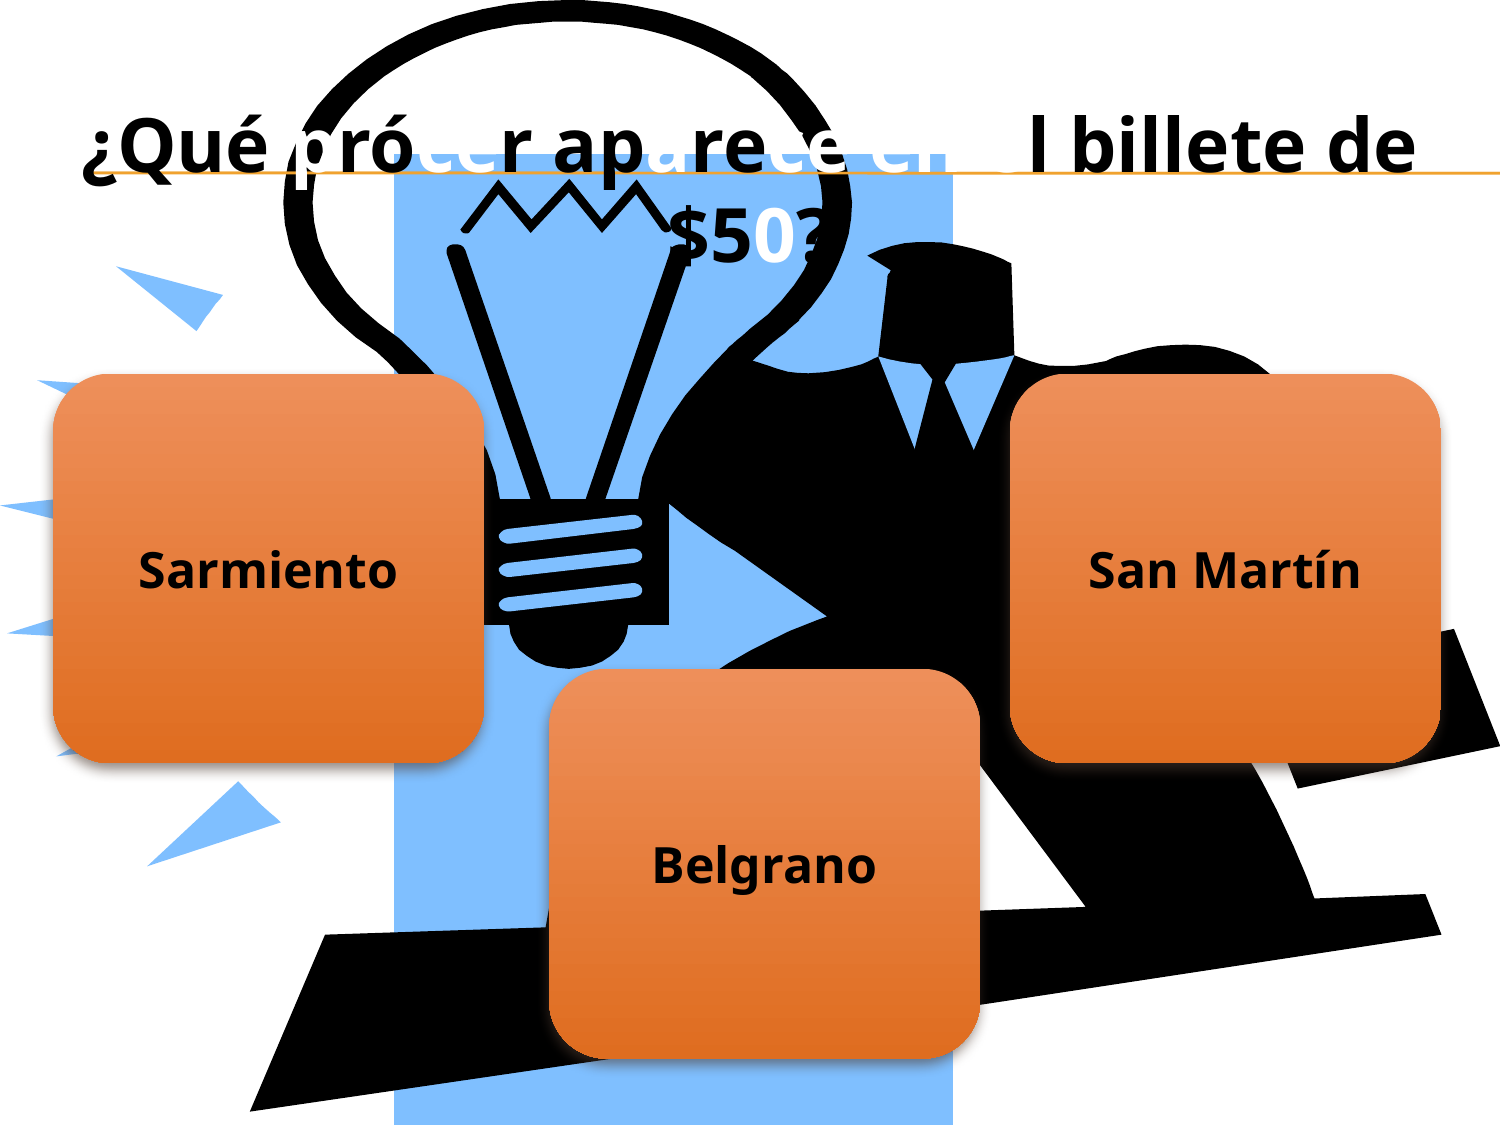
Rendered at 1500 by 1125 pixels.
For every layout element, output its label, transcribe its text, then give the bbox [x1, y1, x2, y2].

text_box Belgrano [549, 668, 981, 1059]
text_box ¿Qué prócer aparece en el billete de $50? [0, 89, 1500, 285]
text_box San Martín [1009, 373, 1441, 764]
text_box Sarmiento [53, 373, 485, 764]
